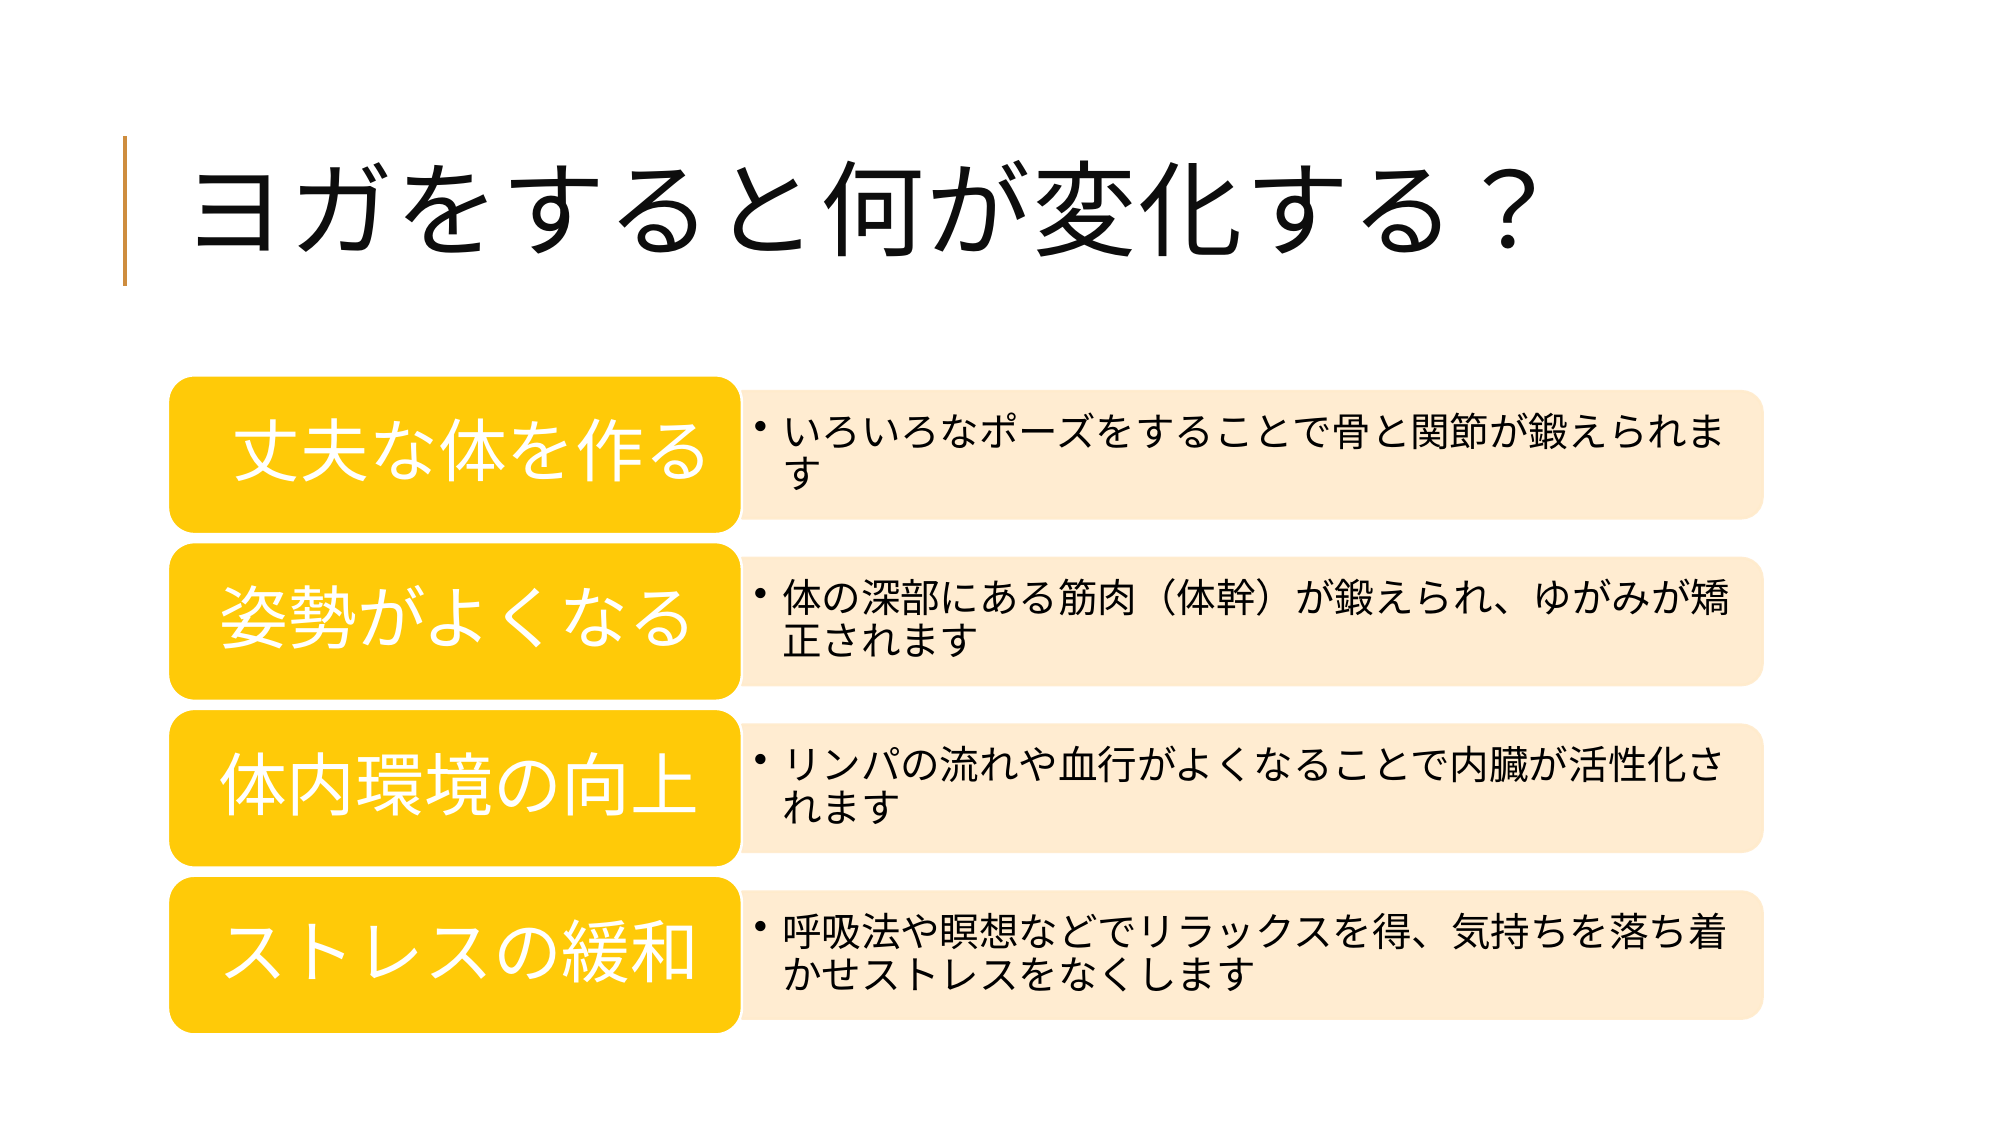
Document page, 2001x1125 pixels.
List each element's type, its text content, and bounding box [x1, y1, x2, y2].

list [167, 374, 1763, 1036]
title ヨガをすると何が変化する？ [168, 96, 1763, 342]
